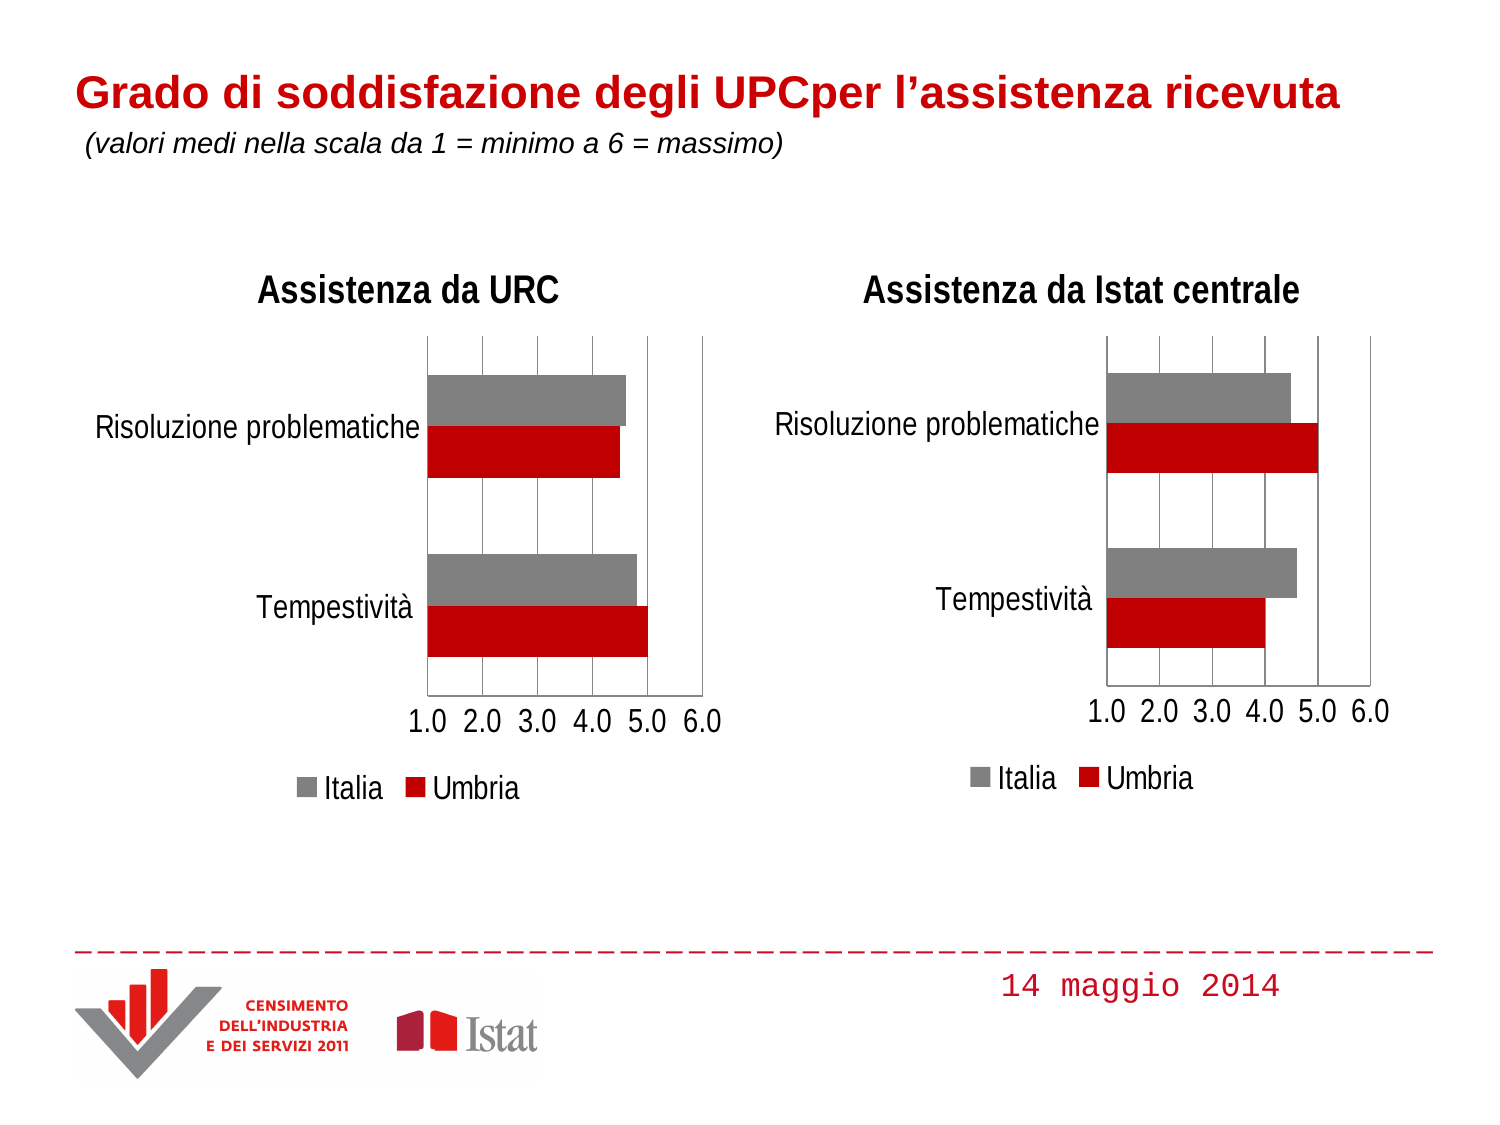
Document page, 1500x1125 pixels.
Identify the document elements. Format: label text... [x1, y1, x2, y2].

text_box (valori medi nella scala da 1 = minimo a 6 = massimo) [70, 117, 1383, 167]
chart [81, 234, 736, 813]
text_box Grado di soddisfazione degli UPCper l’assistenza ricevuta [75, 54, 1430, 125]
picture [74, 969, 538, 1082]
text_box 14 maggio 2014 [986, 955, 1471, 1011]
chart [761, 234, 1404, 803]
